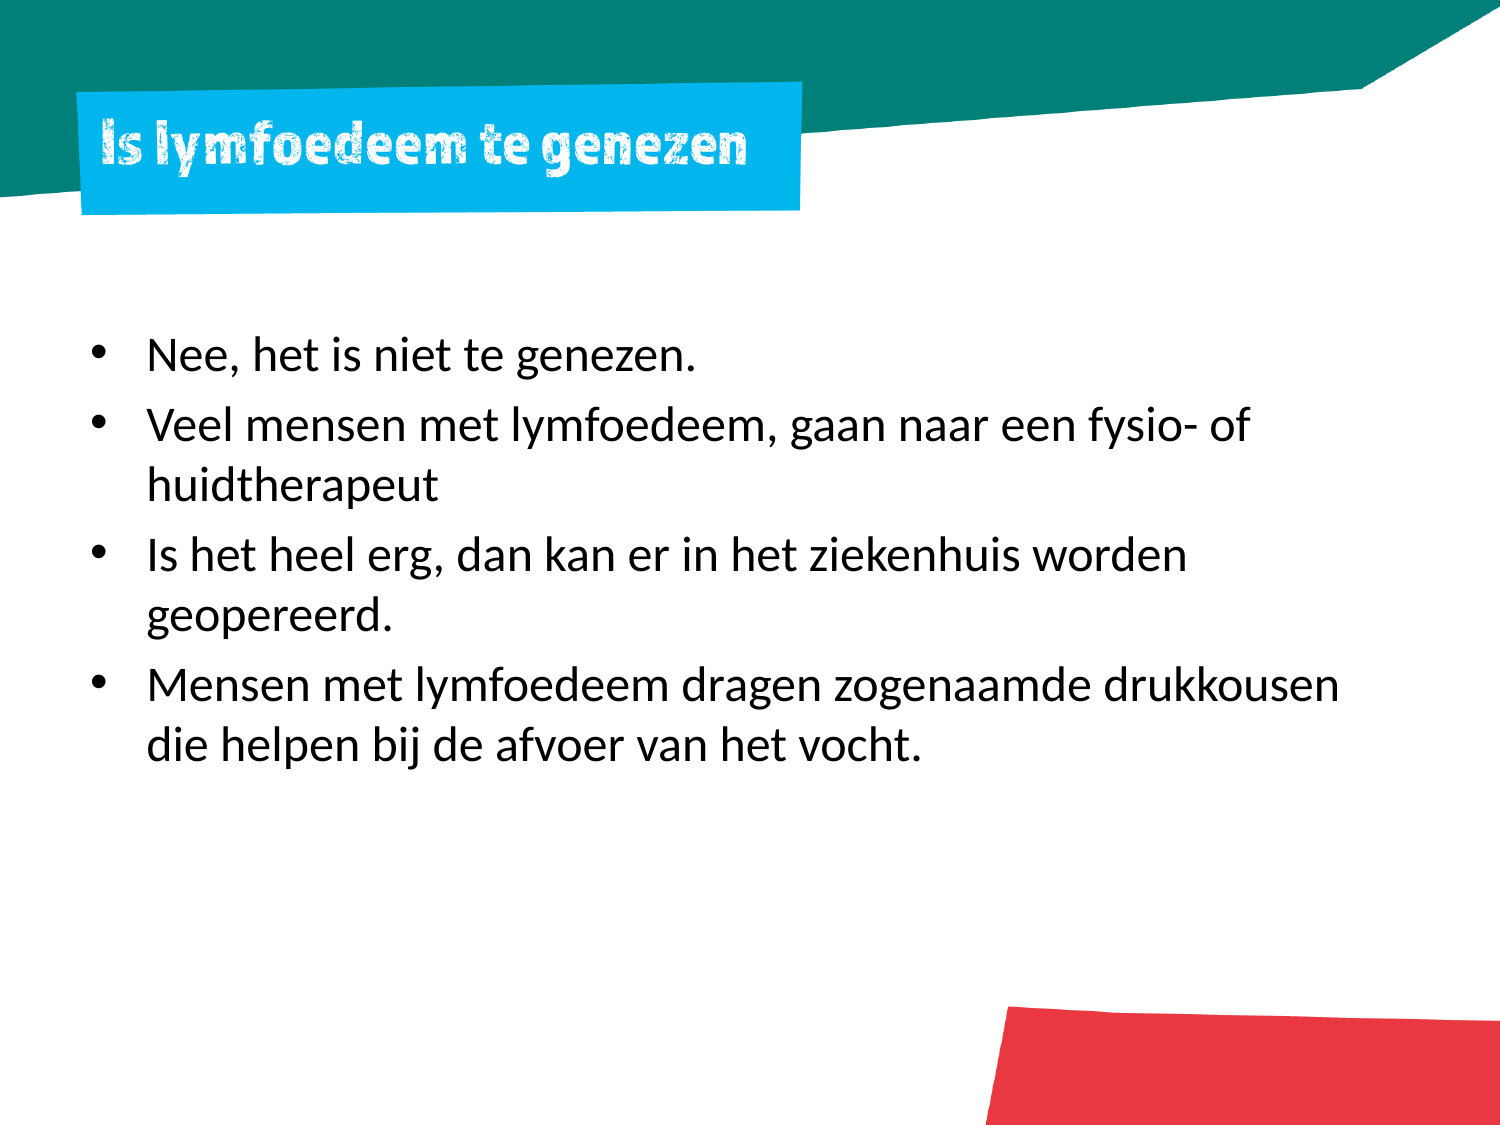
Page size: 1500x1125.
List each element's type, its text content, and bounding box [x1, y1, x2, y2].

picture [0, 0, 1500, 1125]
list Nee, het is niet te genezen. Veel mensen met lymfoedeem, gaan naar een fysio- of huidtherapeut Is het heel erg, dan kan er in het ziekenhuis worden geopereerd. Mensen met lymfoedeem dragen zogenaamde drukkousen die helpen bij de afvoer van het vocht. [75, 314, 1425, 943]
